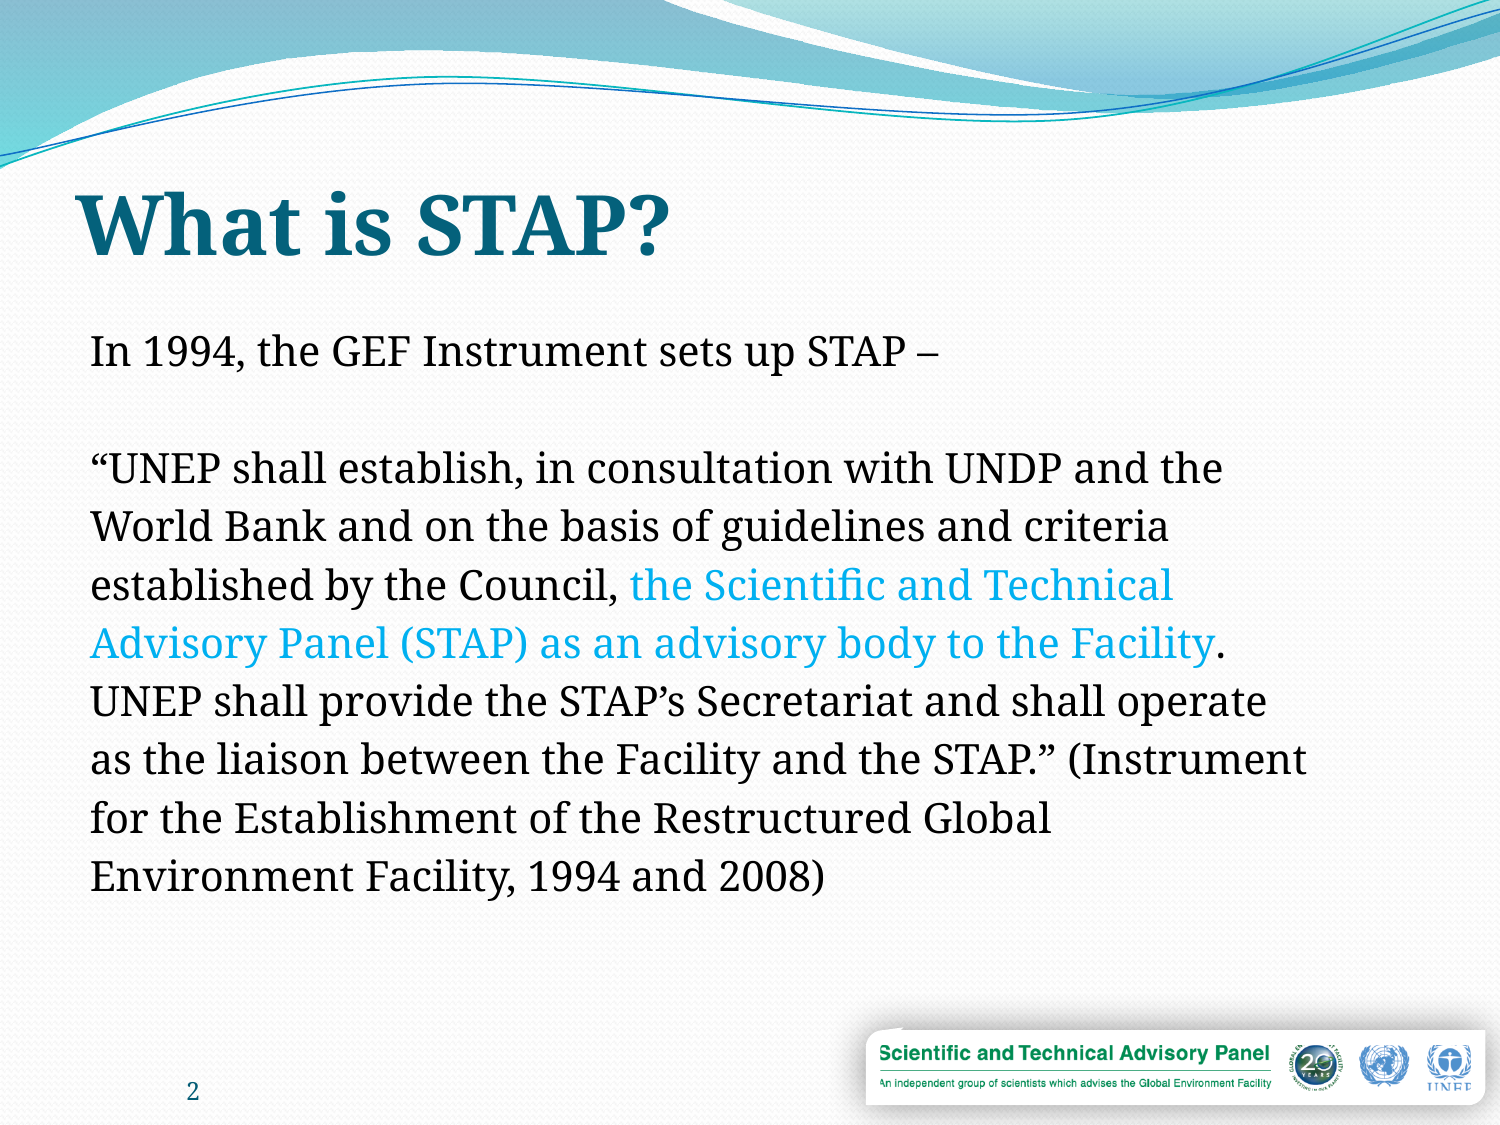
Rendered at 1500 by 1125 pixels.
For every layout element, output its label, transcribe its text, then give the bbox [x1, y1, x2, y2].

picture [872, 1037, 1479, 1099]
title What is STAP? [75, 87, 1200, 272]
list In 1994, the GEF Instrument sets up STAP – “UNEP shall establish, in consultation with UNDP and the World Bank and on the basis of guidelines and criteria established by the Council, the Scientific and Technical Advisory Panel (STAP) as an advisory body to the Facility. UNEP shall provide the STAP’s Secretariat and shall operate as the liaison between the Facility and the STAP.” (Instrument for the Establishment of the Restructured Global Environment Facility, 1994 and 2008) [75, 317, 1425, 970]
slide_number 2 [75, 1050, 200, 1110]
